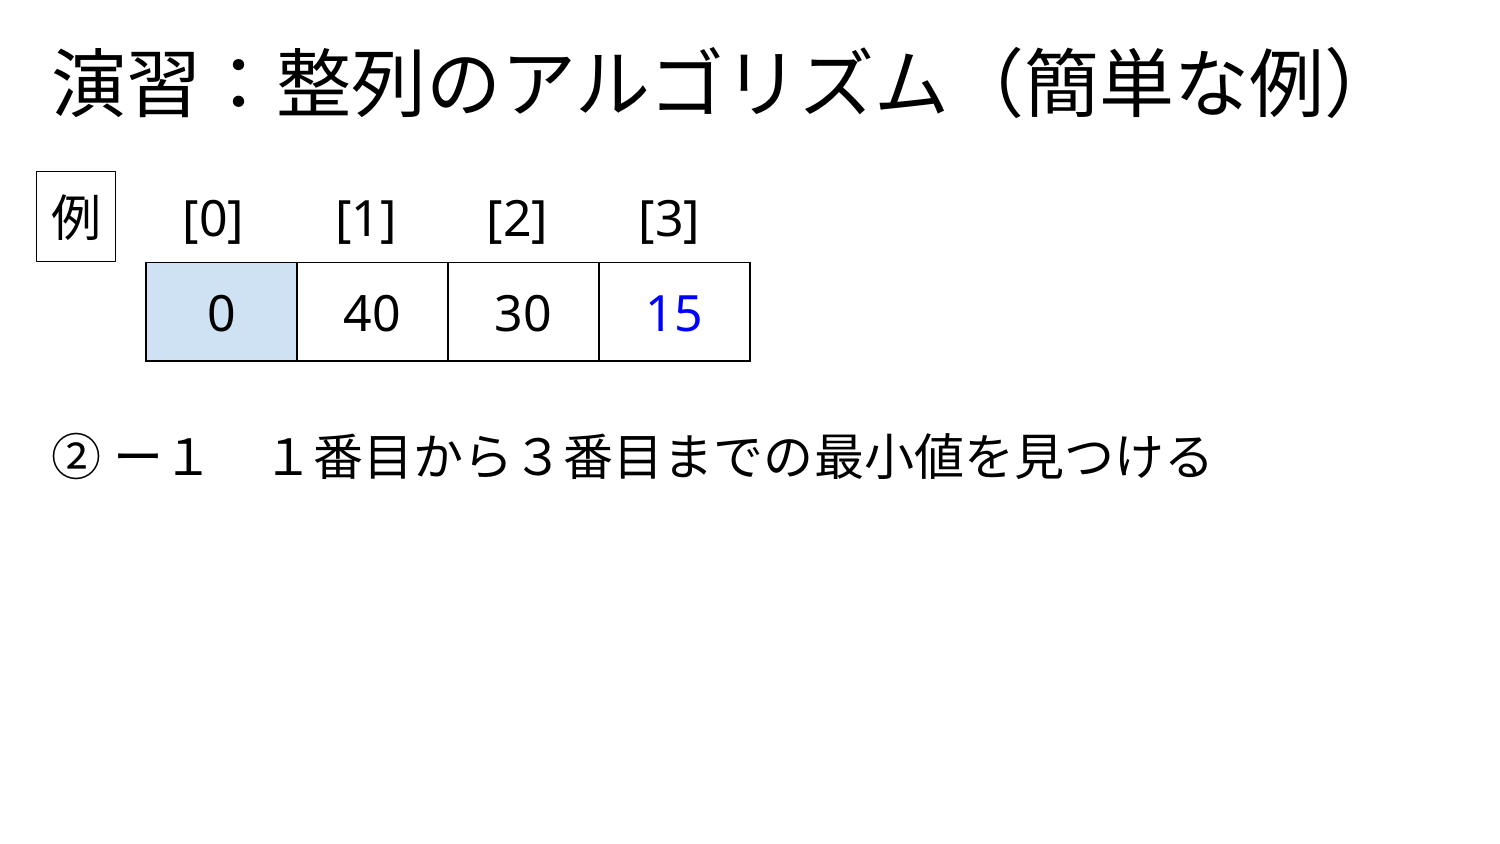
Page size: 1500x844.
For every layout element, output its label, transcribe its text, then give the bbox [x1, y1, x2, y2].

text_box 例 [36, 171, 116, 262]
table_header 40 [298, 263, 447, 360]
text_box ②ー１ １番目から３番目までの最小値を見つける [36, 410, 1384, 501]
table_header 30 [449, 263, 598, 360]
text_box [1] [319, 171, 436, 262]
text_box [2] [471, 171, 588, 262]
table_header 0 [147, 263, 296, 360]
title 演習：整列のアルゴリズム（簡単な例） [36, 21, 1435, 131]
text_box [0] [168, 171, 284, 262]
table_header 15 [600, 263, 749, 360]
text_box [3] [623, 171, 740, 262]
